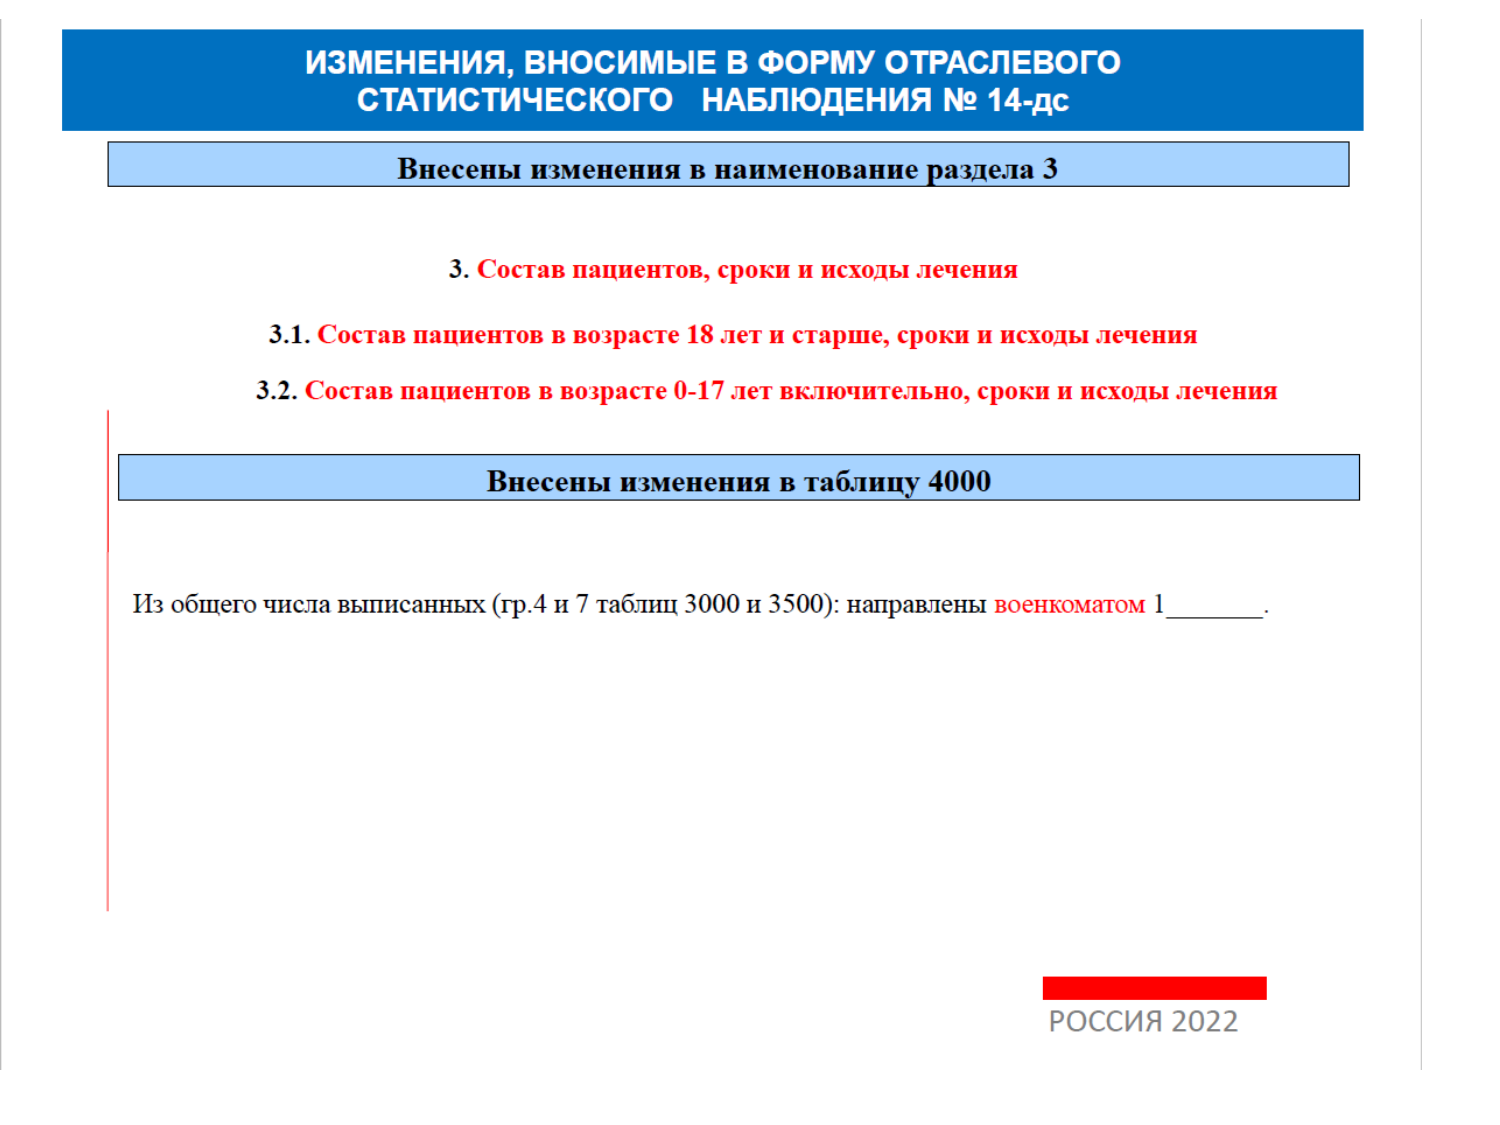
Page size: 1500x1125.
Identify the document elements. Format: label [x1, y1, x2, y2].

picture [0, 18, 1422, 1070]
